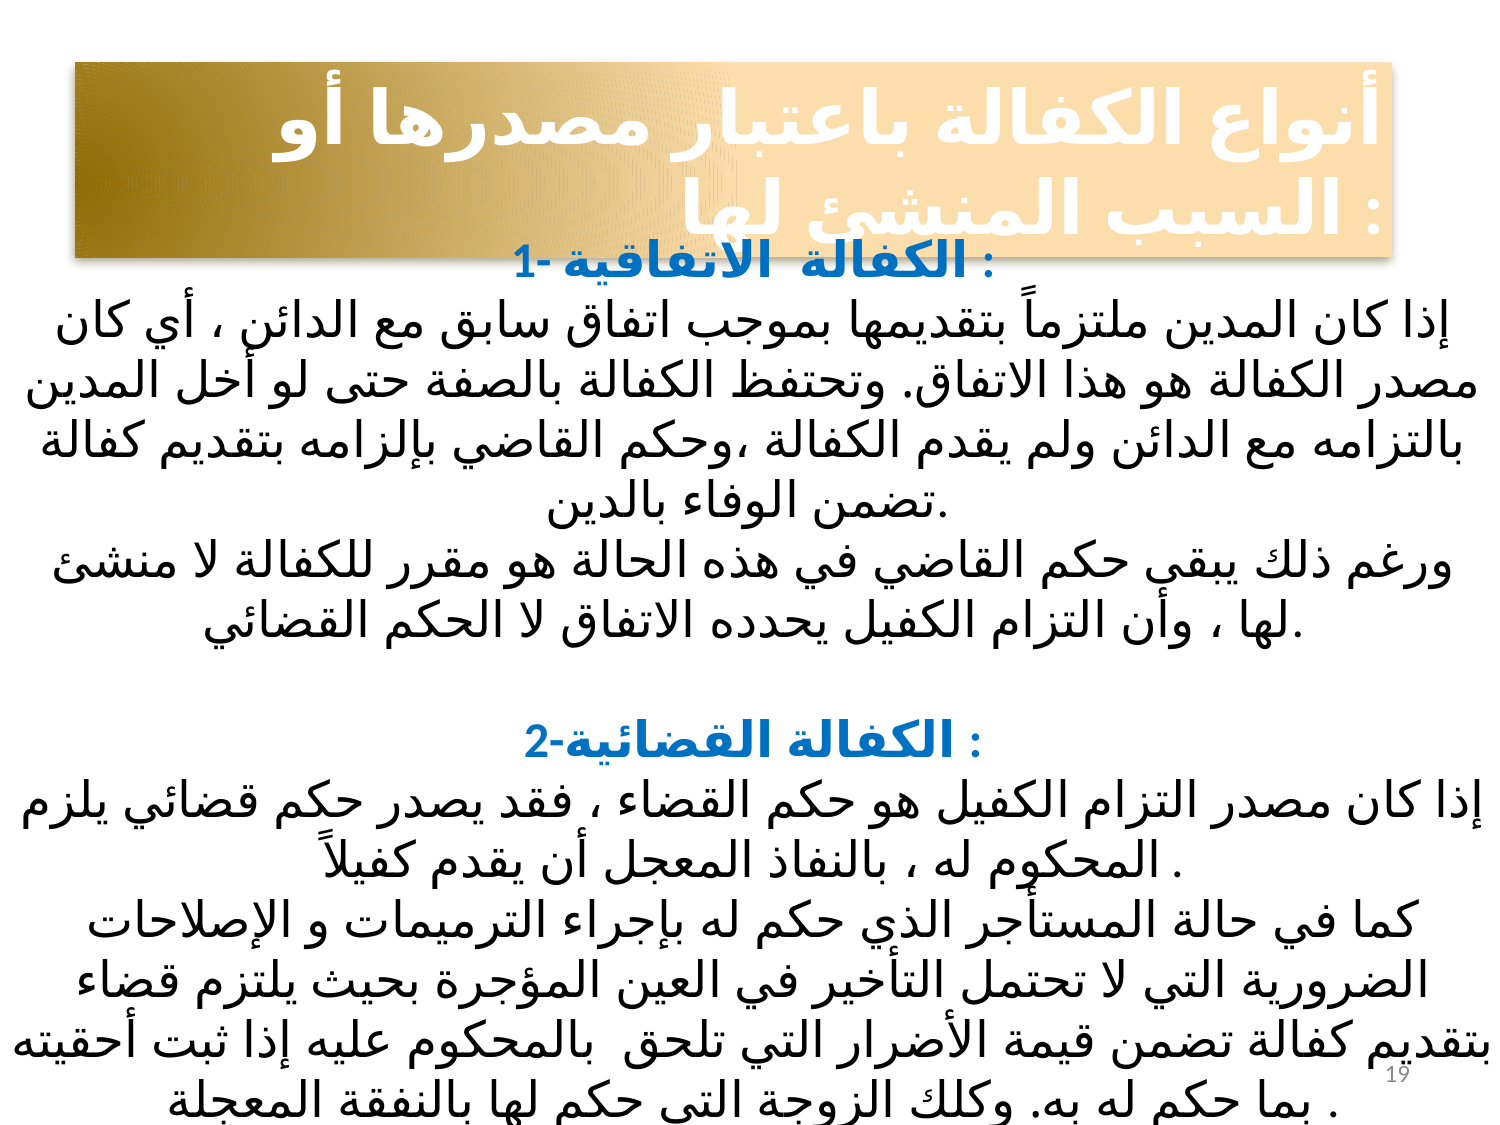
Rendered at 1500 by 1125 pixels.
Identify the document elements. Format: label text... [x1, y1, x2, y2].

slide_number 19 [1074, 1042, 1425, 1103]
text_box أنواع الكفالة باعتبار مصدرها أو السبب المنشئ لها : [75, 62, 1392, 219]
text_box 1- الكفالة الاتفاقية : إذا كان المدين ملتزماً بتقديمها بموجب اتفاق سابق مع الدائن ، أي كان مصدر الكفالة هو هذا الاتفاق. وتحتفظ الكفالة بالصفة حتى لو أخل المدين بالتزامه مع الدائن ولم يقدم الكفالة ،وحكم القاضي بإلزامه بتقديم كفالة تضمن الوفاء بالدين. ورغم ذلك يبقى حكم القاضي في هذه الحالة هو مقرر للكفالة لا منشئ لها ، وأن التزام الكفيل يحدده الاتفاق لا الحكم القضائي. 2-الكفالة القضائية : إذا كان مصدر التزام الكفيل هو حكم القضاء ، فقد يصدر حكم قضائي يلزم المحكوم له ، بالنفاذ المعجل أن يقدم كفيلاً. كما في حالة المستأجر الذي حكم له بإجراء الترميمات و الإصلاحات الضرورية التي لا تحتمل التأخير في العين المؤجرة بحيث يلتزم قضاء بتقديم كفالة تضمن قيمة الأضرار التي تلحق بالمحكوم عليه إذا ثبت أحقيته بما حكم له به. وكلك الزوجة التي حكم لها بالنفقة المعجلة . [3, 219, 1500, 1125]
